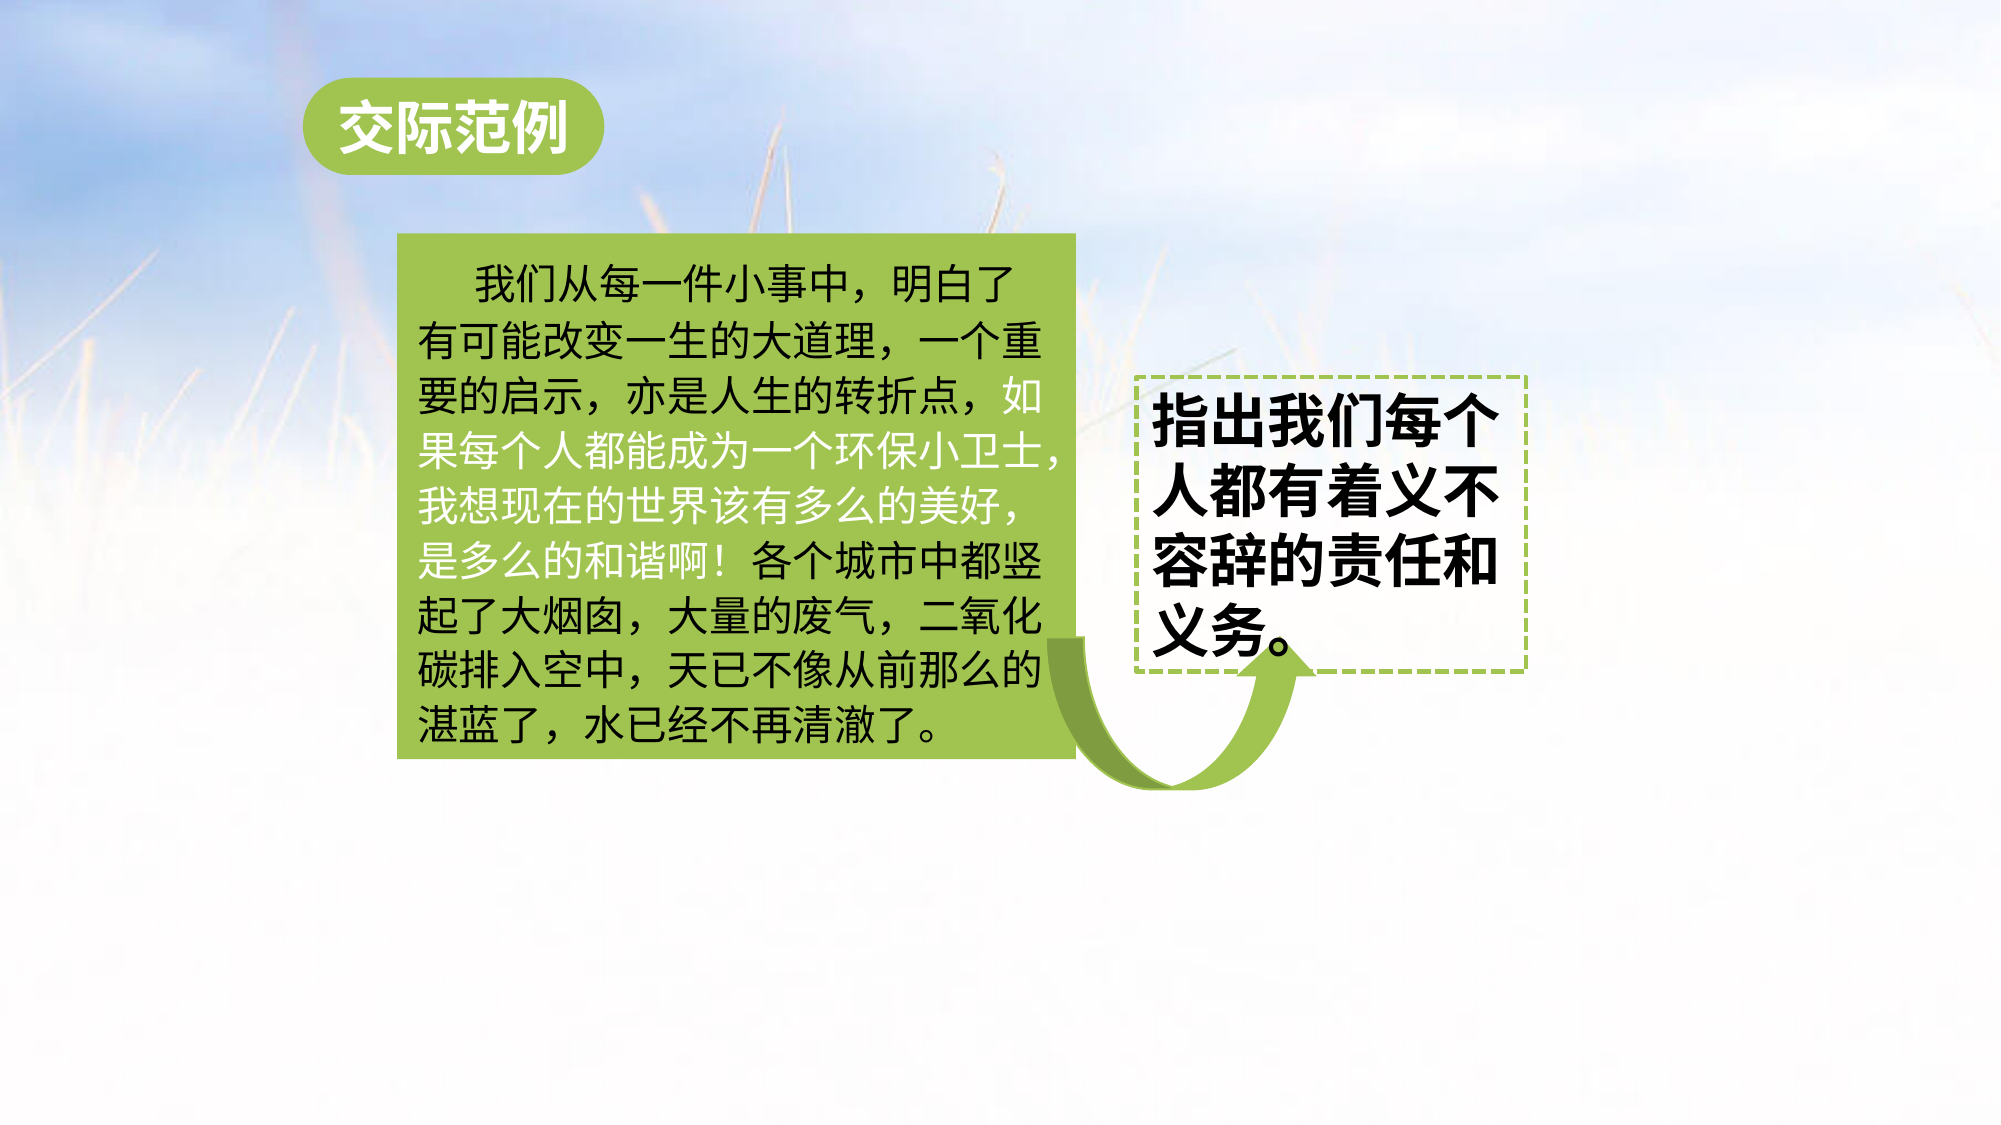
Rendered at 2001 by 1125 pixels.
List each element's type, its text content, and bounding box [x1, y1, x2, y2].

text_box 交际范例 [301, 76, 606, 177]
text_box 指出我们每个人都有着义不容辞的责任和义务。 [1136, 377, 1526, 672]
text_box 我们从每一件小事中，明白了有可能改变一生的大道理，一个重要的启示，亦是人生的转折点，如果每个人都能成为一个环保小卫士，我想现在的世界该有多么的美好，是多么的和谐啊！各个城市中都竖起了大烟囱，大量的废气，二氧化碳排入空中，天已不像从前那么的湛蓝了，水已经不再清澈了。 [397, 233, 1076, 760]
picture [0, 0, 2001, 1125]
text_box [1044, 636, 1317, 791]
